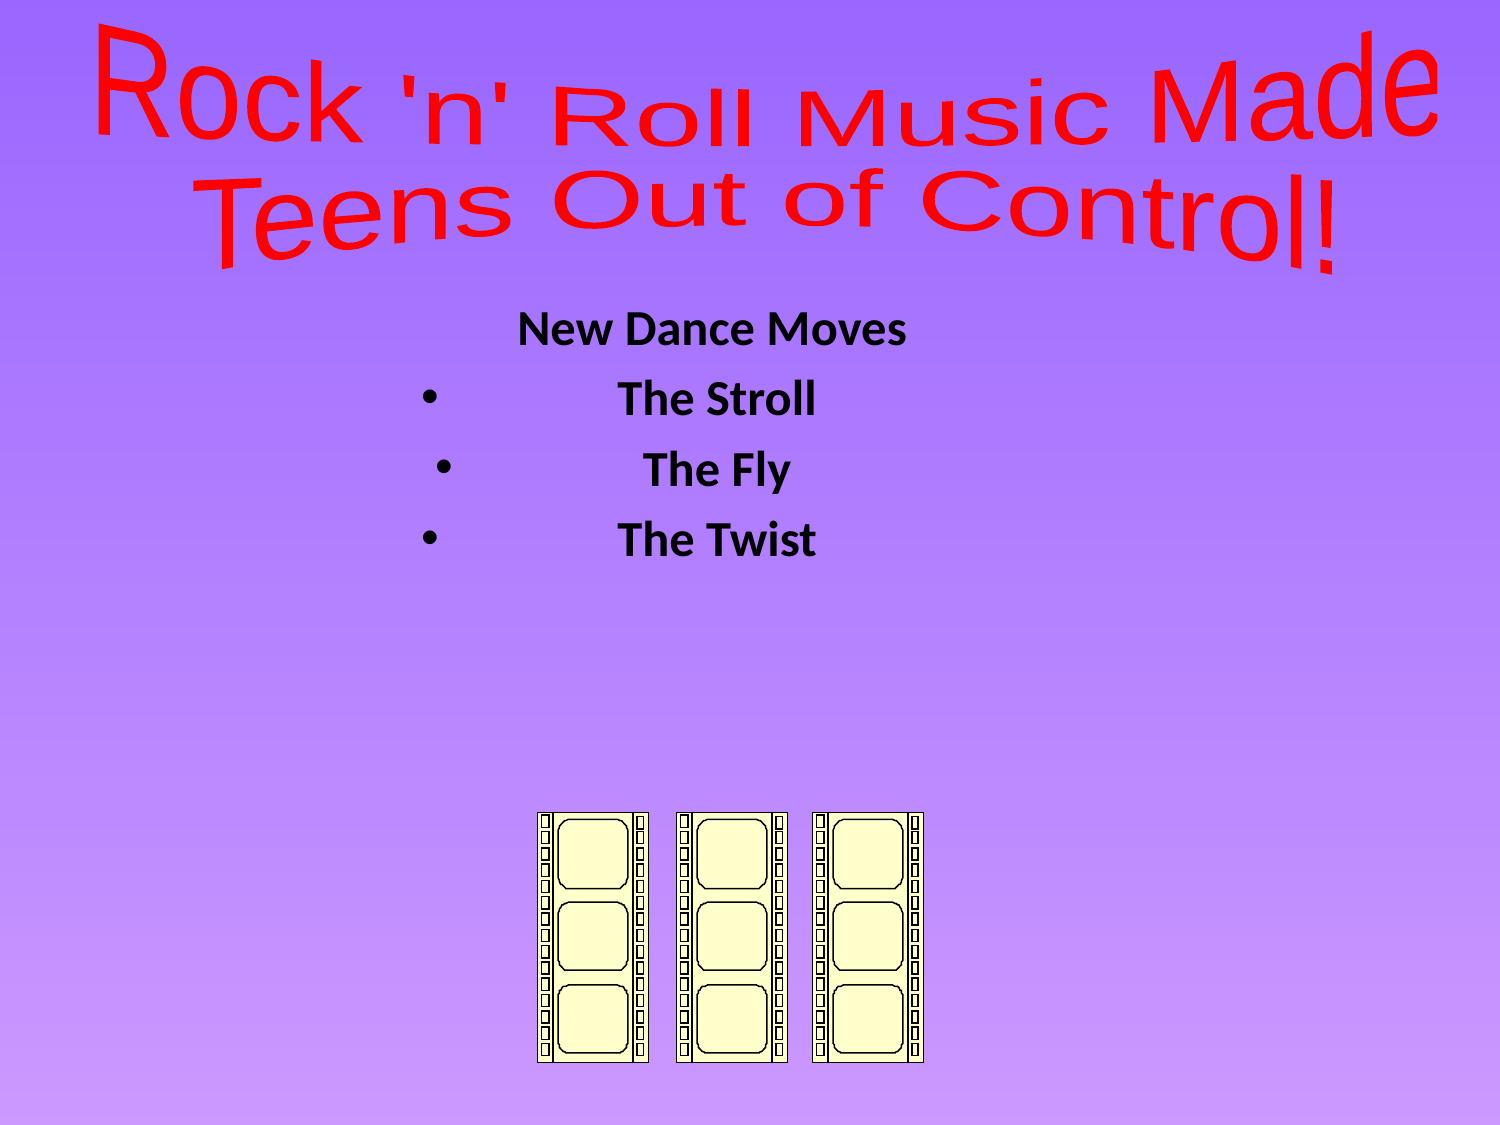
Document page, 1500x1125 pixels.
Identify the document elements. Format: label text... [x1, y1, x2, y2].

text_box [537, 812, 649, 1063]
text_box [812, 812, 924, 1063]
subtitle New Dance Moves The Stroll The Fly The Twist [187, 287, 1238, 575]
text_box [676, 812, 788, 1063]
